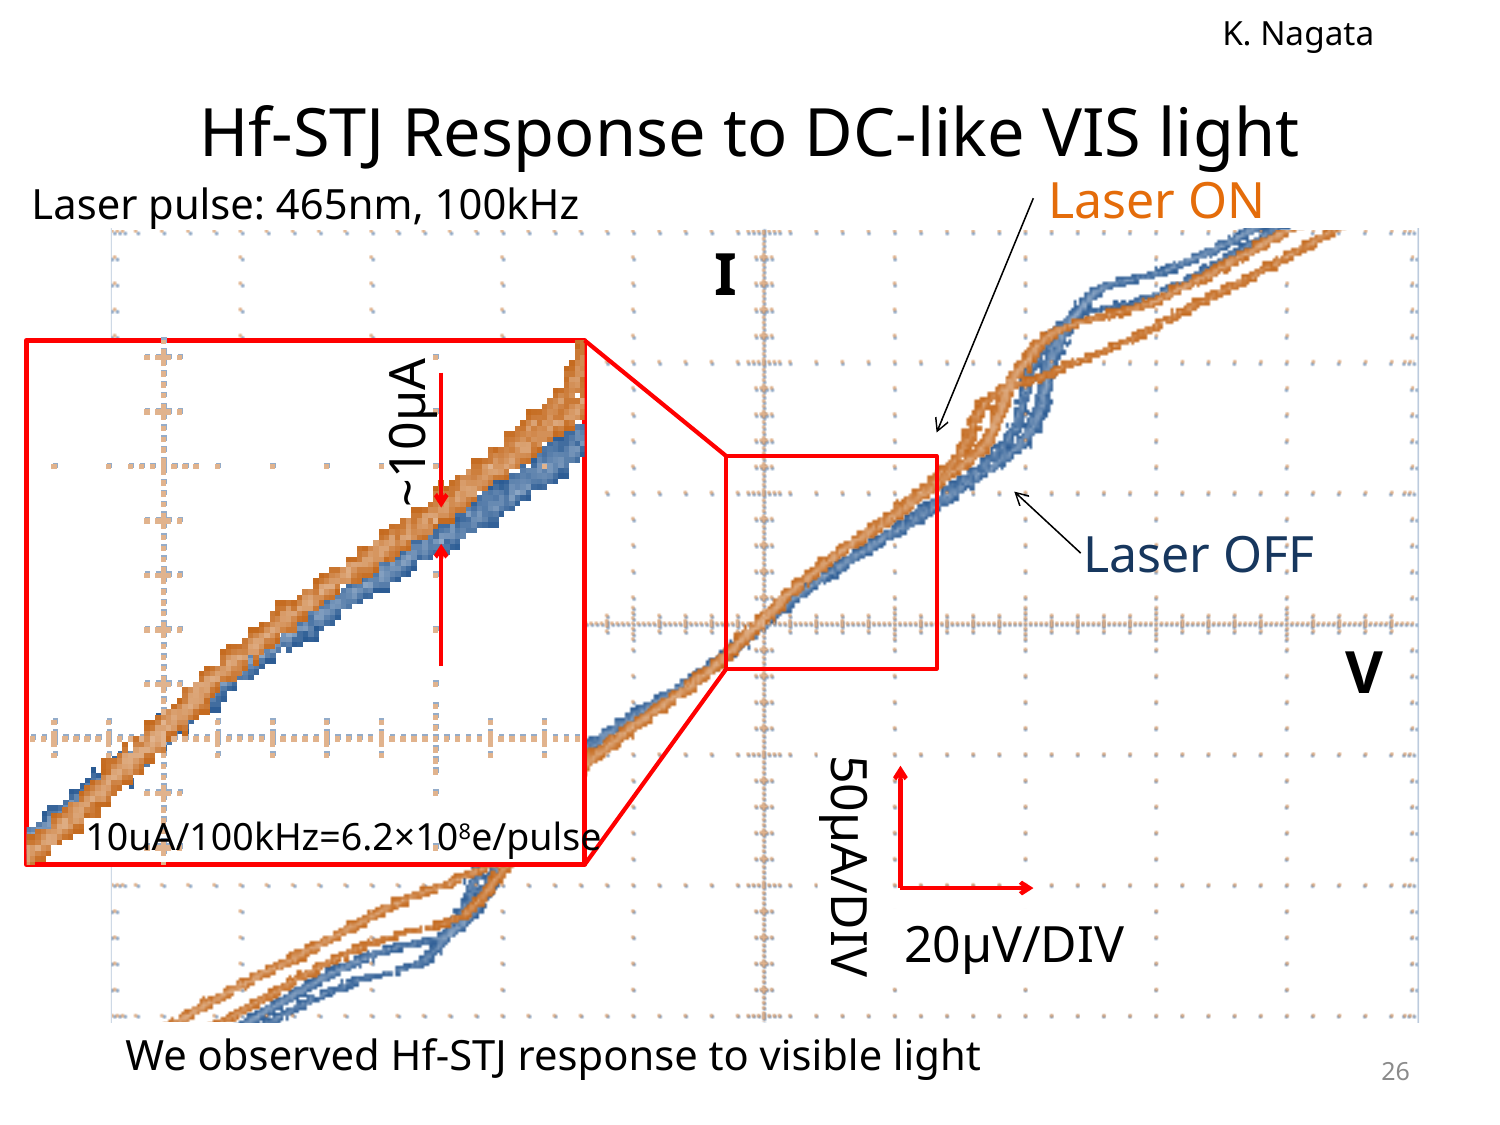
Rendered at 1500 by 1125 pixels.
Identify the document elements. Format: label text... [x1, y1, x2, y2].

title Hf-STJ Response to DC-like VIS light [75, 75, 1425, 185]
text_box We observed Hf-STJ response to visible light [110, 1030, 997, 1086]
text_box Laser ON [1033, 160, 1281, 226]
picture [111, 229, 1415, 1022]
slide_number 26 [1074, 1042, 1425, 1103]
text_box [936, 198, 1034, 433]
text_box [26, 334, 585, 865]
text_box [584, 668, 727, 865]
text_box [1014, 491, 1081, 554]
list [1041, 227, 1420, 1023]
text_box Laser pulse: 465nm, 100kHz [16, 170, 658, 236]
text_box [584, 340, 727, 457]
text_box K. Nagata [1114, 4, 1483, 60]
